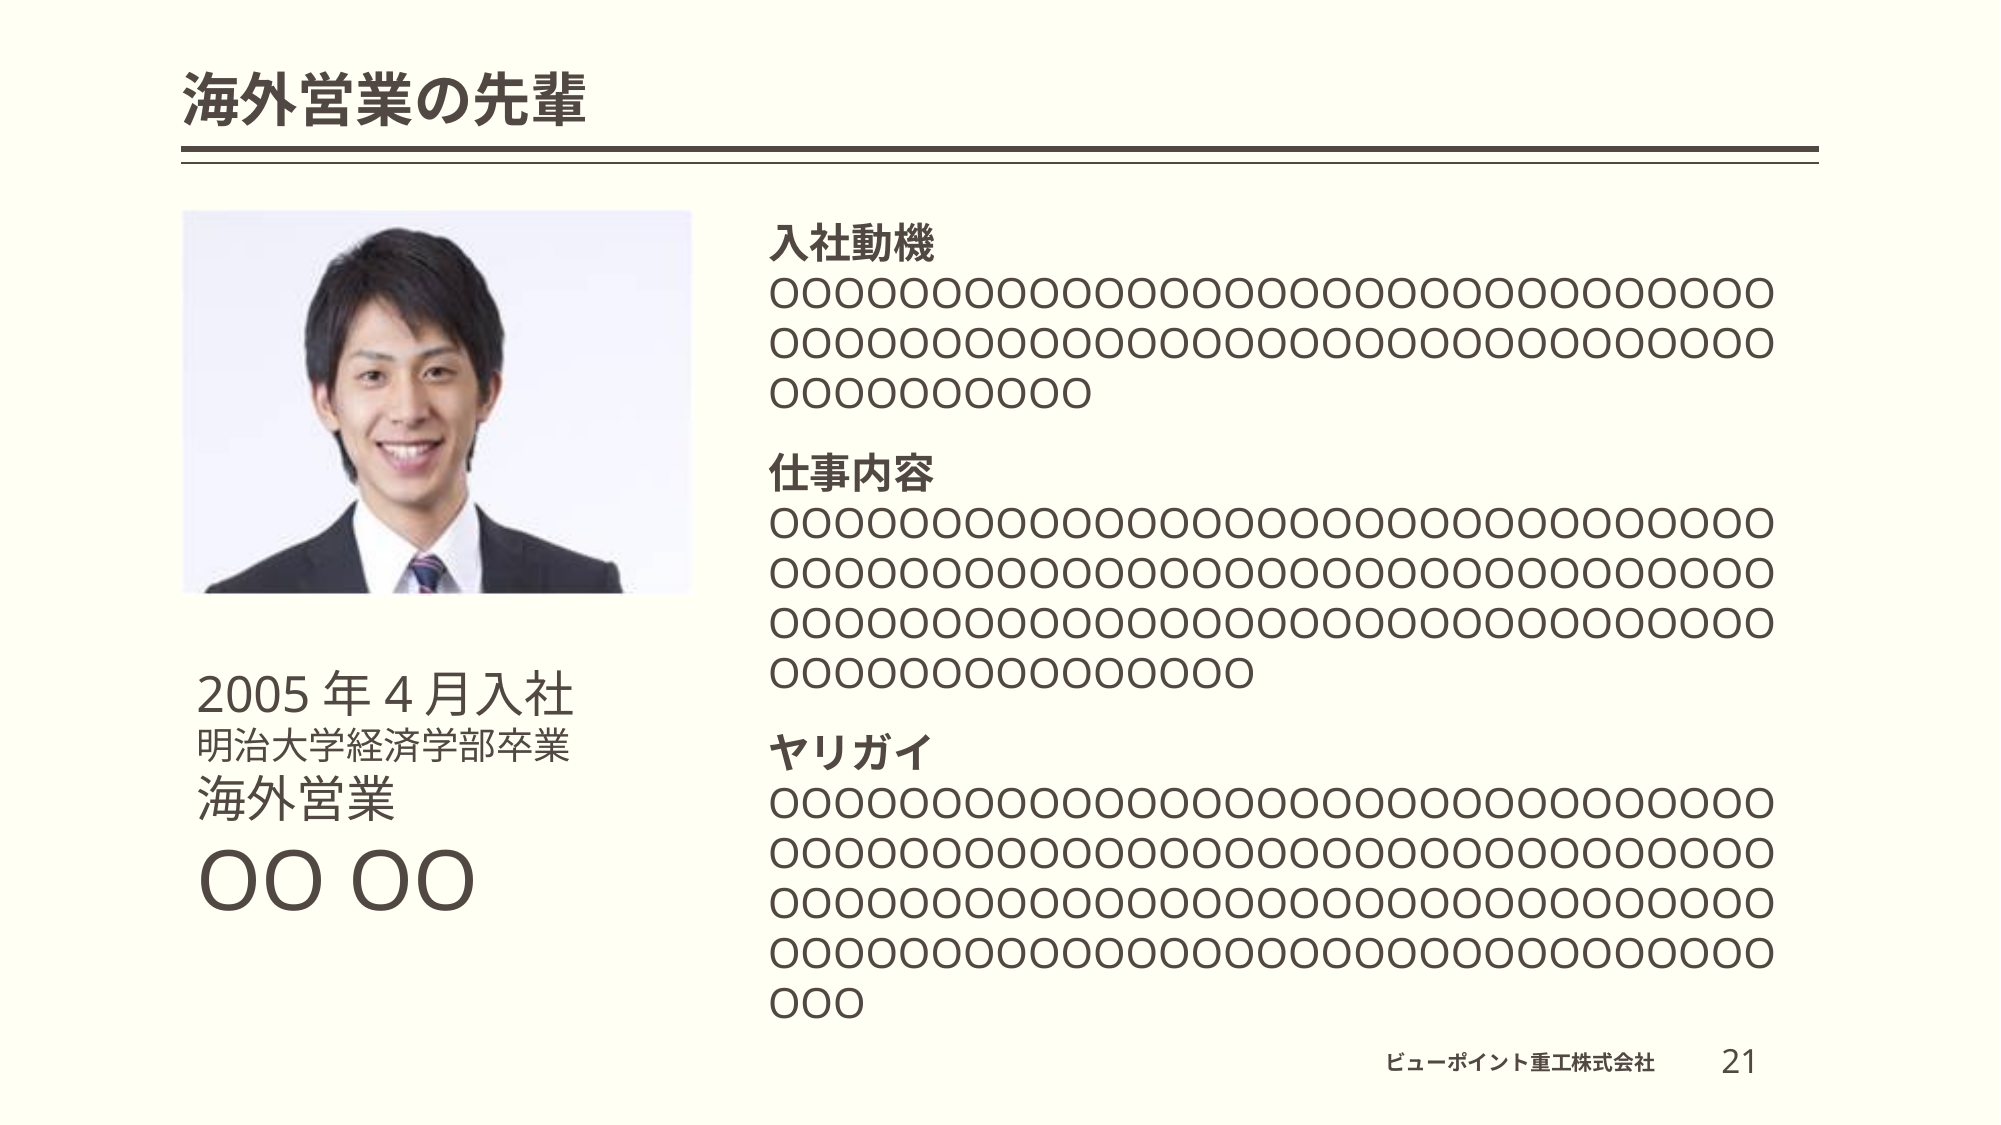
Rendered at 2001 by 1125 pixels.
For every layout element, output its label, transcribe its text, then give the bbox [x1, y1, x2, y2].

text_box 2005年4月入社 明治大学経済学部卒業 海外営業 OO OO [181, 655, 590, 935]
title 海外営業の先輩 [181, 48, 1819, 143]
text_box 入社動機 OOOOOOOOOOOOOOOOOOOOOOOOOOOOOOOOOOOOOOOOOOOOOOOOOOOOOOOOOOOOOOOOOOOOOOOO 仕事内容 OOOOOOOOOOOOOOOOOOOOOOOOOOOOOOOOOOOOOOOOOOOOOOOOOOOOOOOOOOOOOOOOOOOOOOOOOOOOOOOOOOOOOOOOOOOOOOOOOOOOOOOOOOOO ヤリガイ OOOOOOOOOOOOOOOOOOOOOOOOOOOOOOOOOOOOOOOOOOOOOOOOOOOOOOOOOOOOOOOOOOOOOOOOOOOOOOOOOOOOOOOOOOOOOOOOOOOOOOOOOOOOOOOOOOOOOOOOOOOOOOO [753, 209, 1819, 1035]
picture [181, 209, 694, 596]
